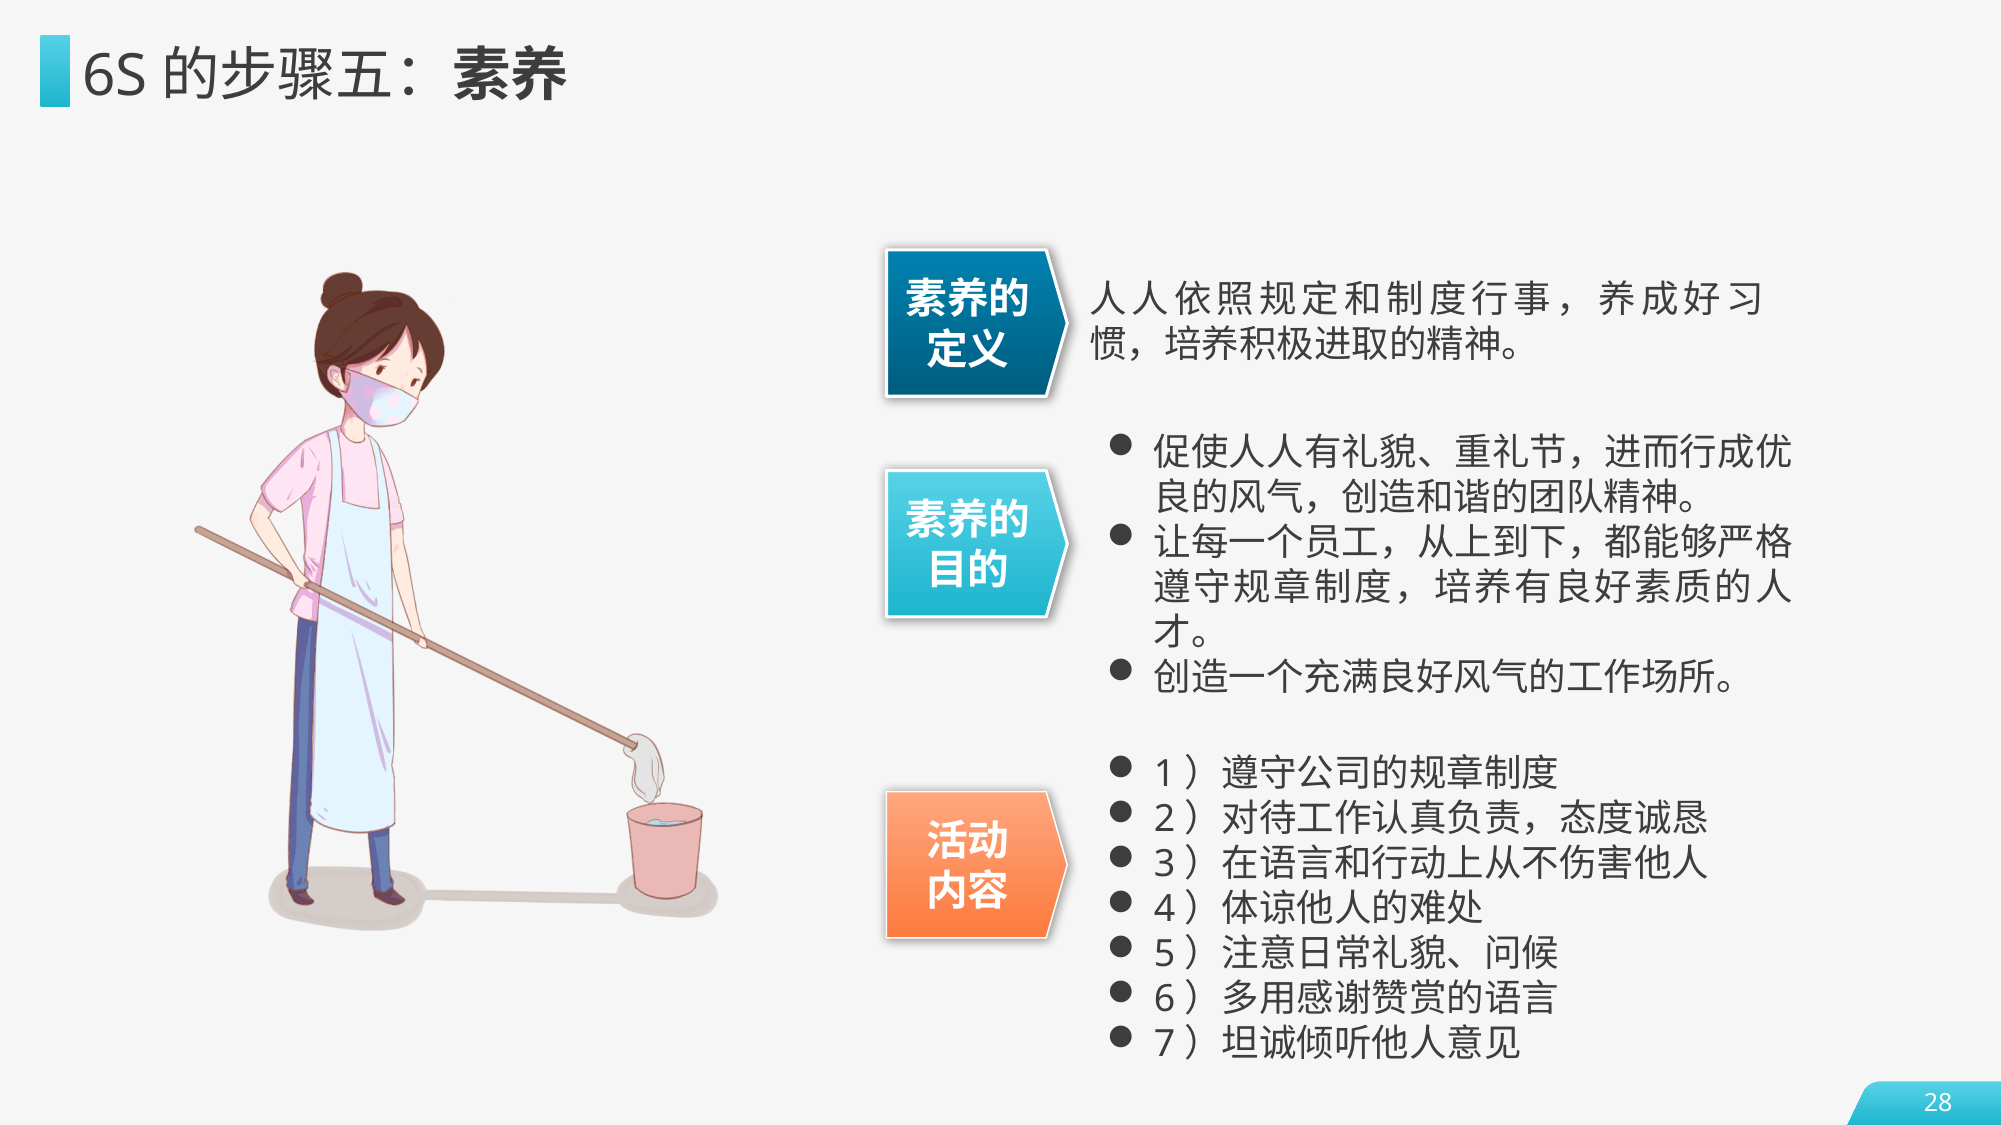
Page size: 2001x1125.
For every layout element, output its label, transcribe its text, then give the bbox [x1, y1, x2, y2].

text_box 人人依照规定和制度行事，养成好习惯，培养积极进取的精神。 [1074, 267, 1779, 373]
text_box 6S的步骤五：素养 [82, 36, 1120, 107]
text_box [886, 791, 1068, 939]
picture [40, 240, 794, 994]
text_box 1）遵守公司的规章制度 2）对待工作认真负责，态度诚恳 3）在语言和行动上从不伤害他人 4）体谅他人的难处 5）注意日常礼貌、问候 6）多用感谢赞赏的语言 7）坦诚倾听他人意见 [1092, 741, 1808, 1072]
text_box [879, 470, 1068, 618]
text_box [879, 249, 1068, 397]
text_box [40, 35, 70, 107]
text_box 促使人人有礼貌、重礼节，进而行成优良的风气，创造和谐的团队精神。 让每一个员工，从上到下，都能够严格遵守规章制度，培养有良好素质的人才。 创造一个充满良好风气的工作场所。 [1092, 420, 1808, 706]
